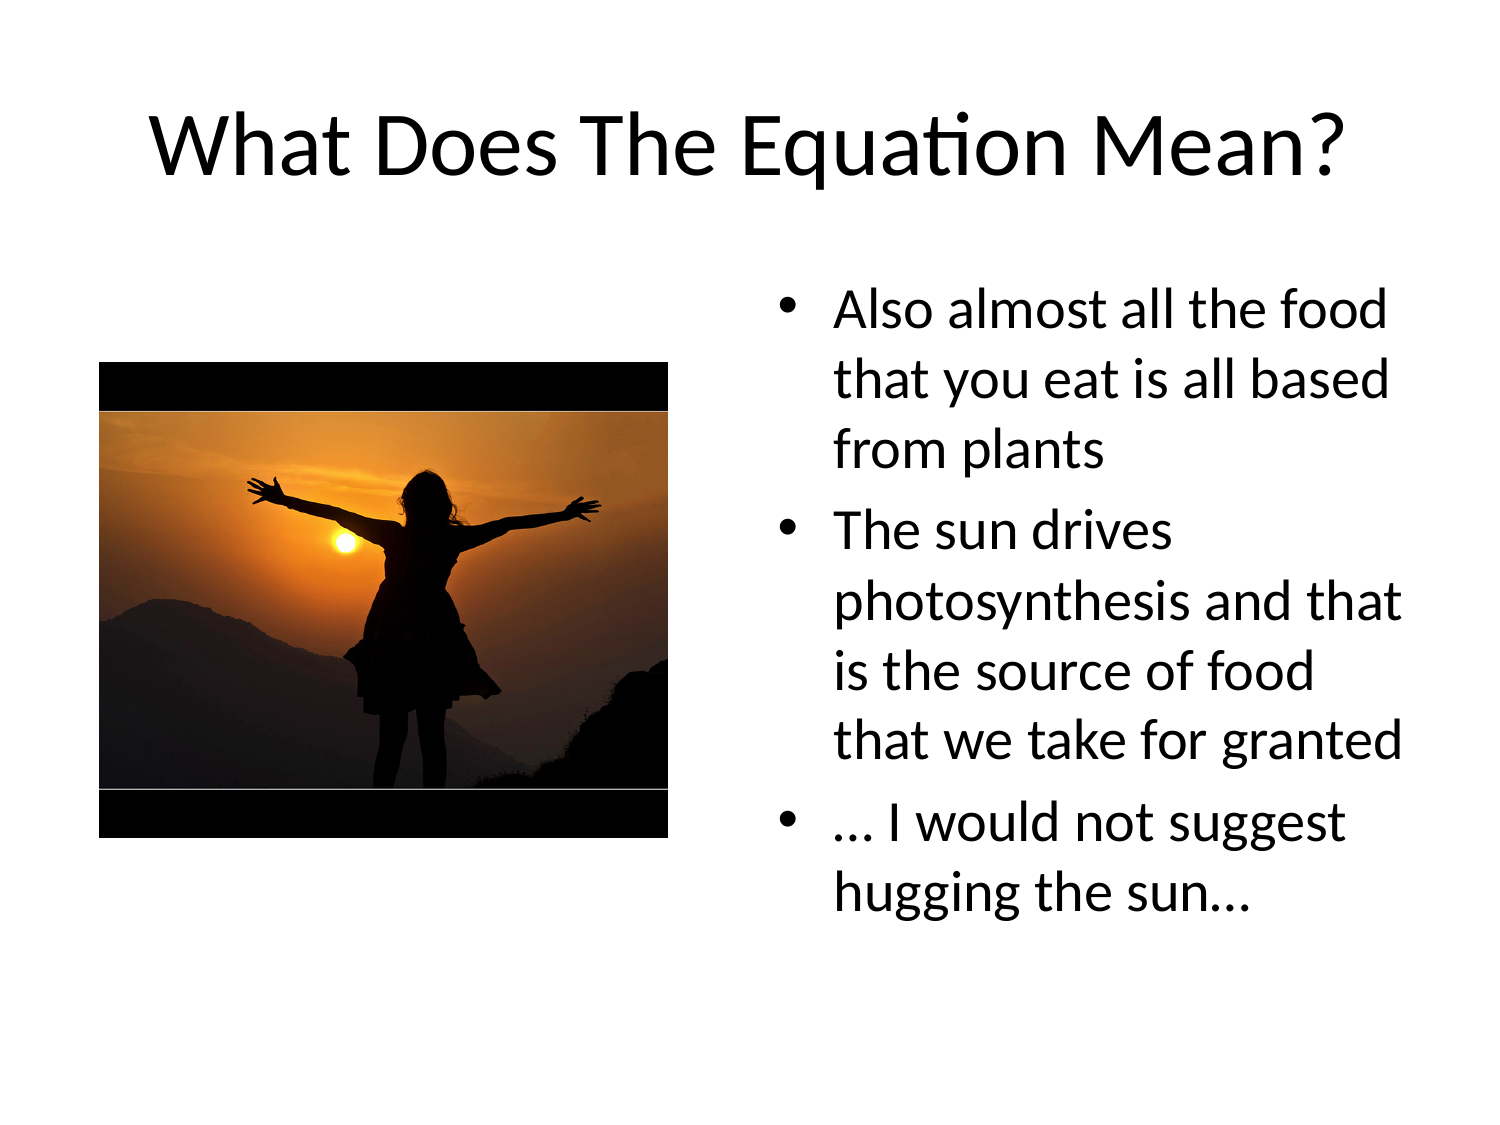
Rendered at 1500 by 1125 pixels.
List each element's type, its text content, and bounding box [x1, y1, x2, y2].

list Also almost all the food that you eat is all based from plants The sun drives photosynthesis and that is the source of food that we take for granted … I would not suggest hugging the sun… [762, 262, 1425, 1005]
title What Does The Equation Mean? [75, 45, 1425, 233]
picture [99, 362, 668, 838]
